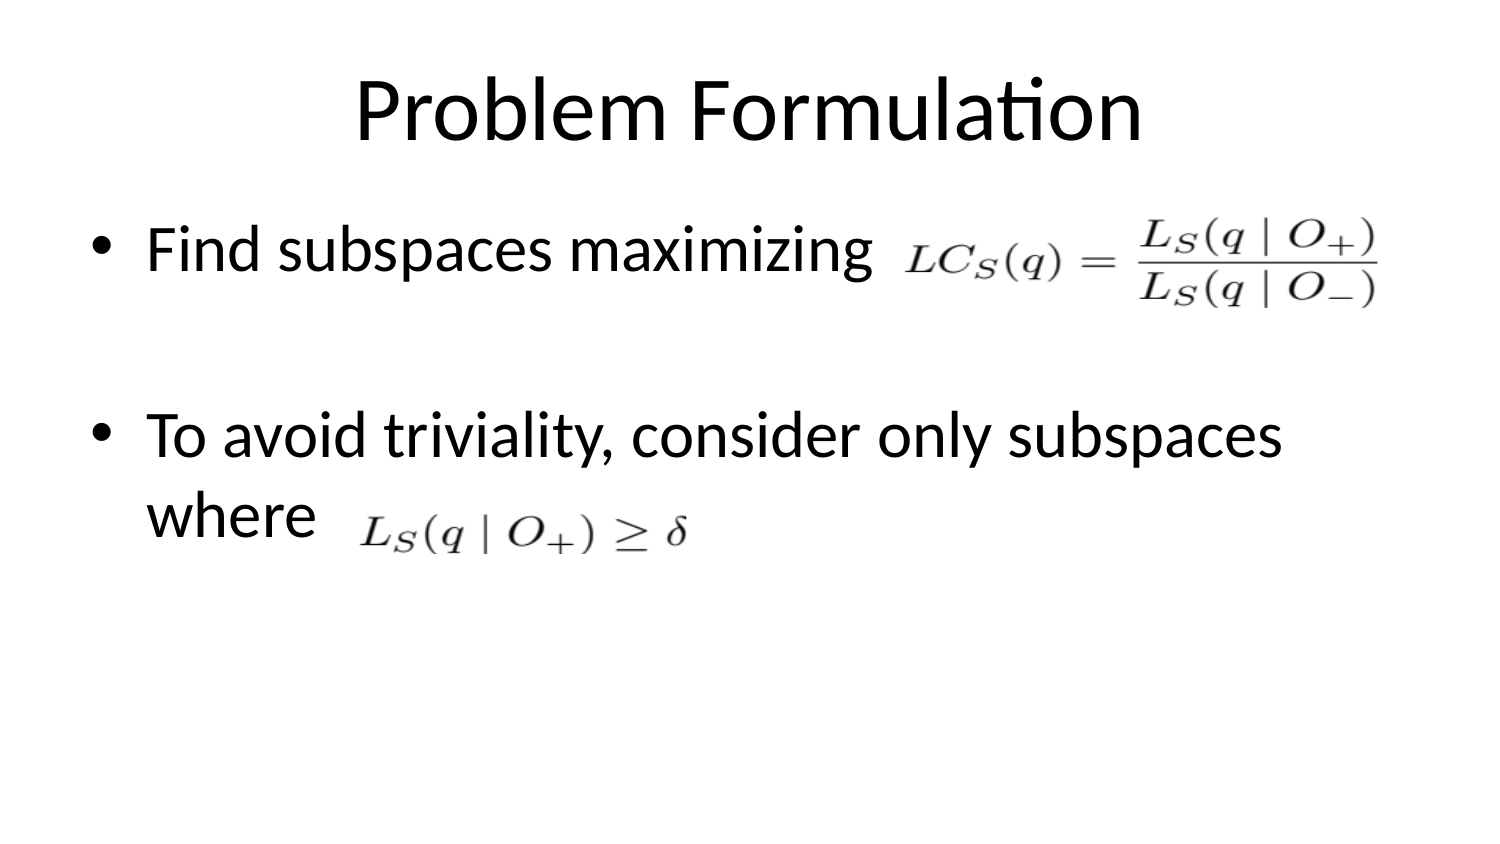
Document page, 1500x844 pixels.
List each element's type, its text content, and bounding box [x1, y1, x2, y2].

list Find subspaces maximizing To avoid triviality, consider only subspaces where [75, 196, 1425, 754]
picture [904, 216, 1378, 308]
picture [358, 514, 687, 554]
title Problem Formulation [75, 33, 1425, 175]
